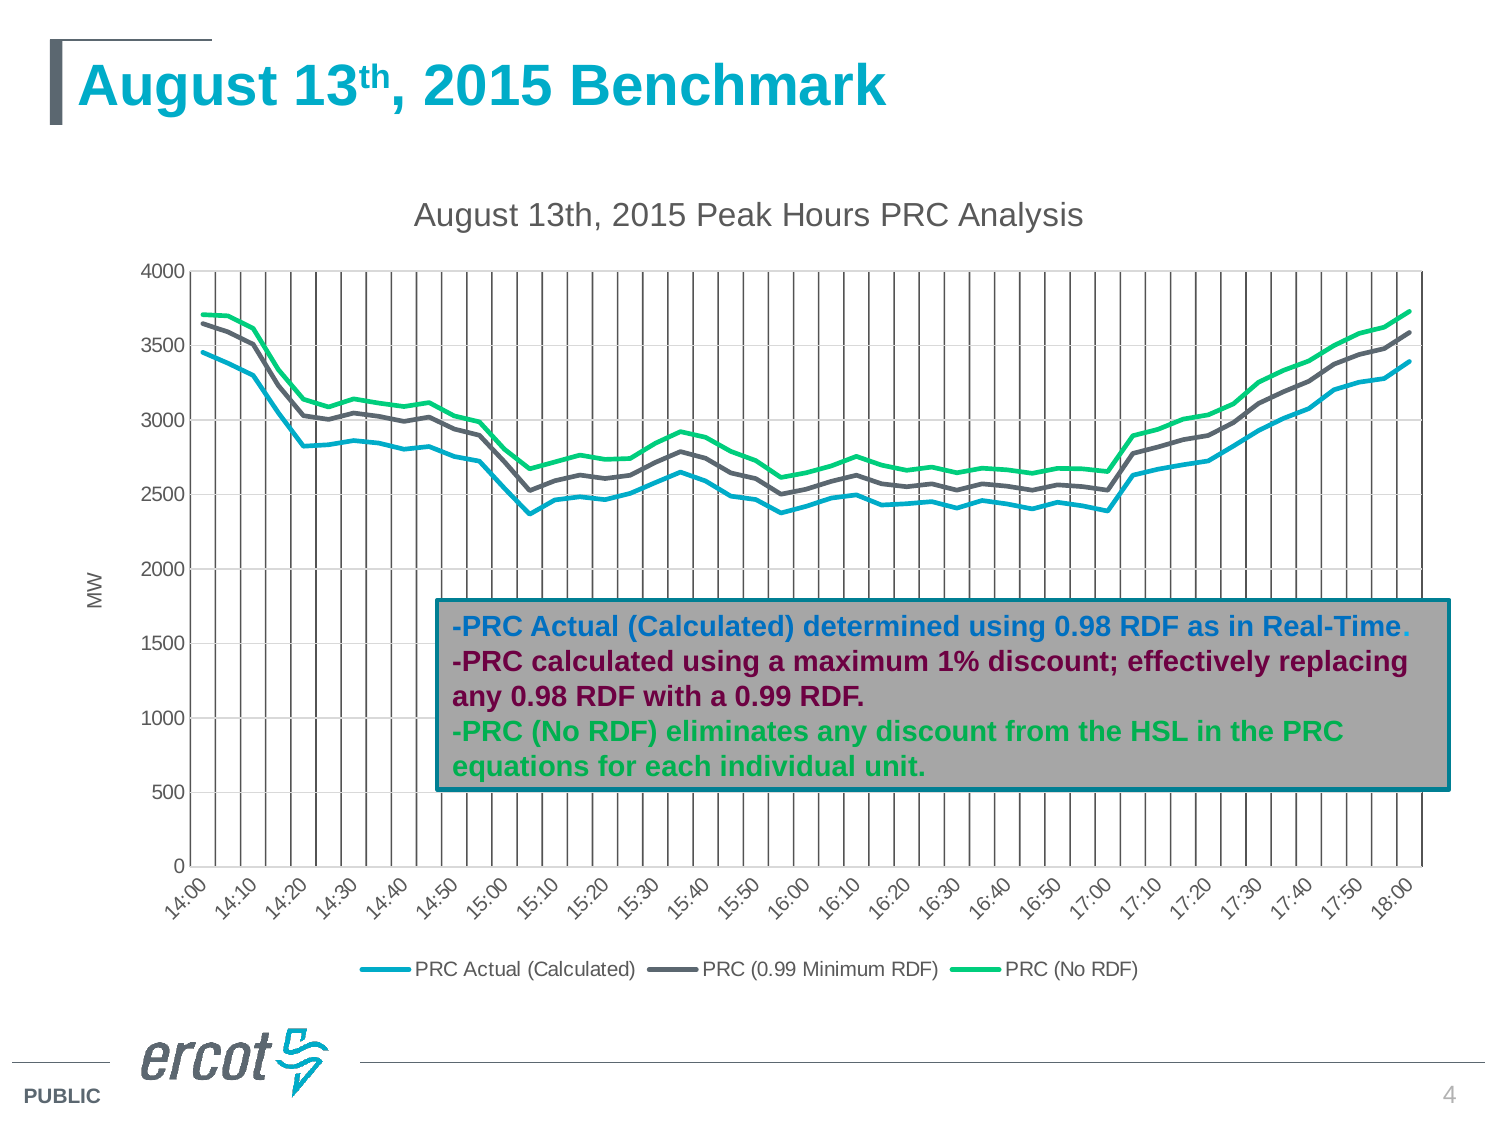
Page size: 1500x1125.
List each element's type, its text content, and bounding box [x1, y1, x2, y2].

picture [137, 1024, 332, 1100]
slide_number 4 [1412, 1076, 1488, 1112]
chart [49, 162, 1451, 988]
title August 13th, 2015 Benchmark [62, 39, 1450, 125]
